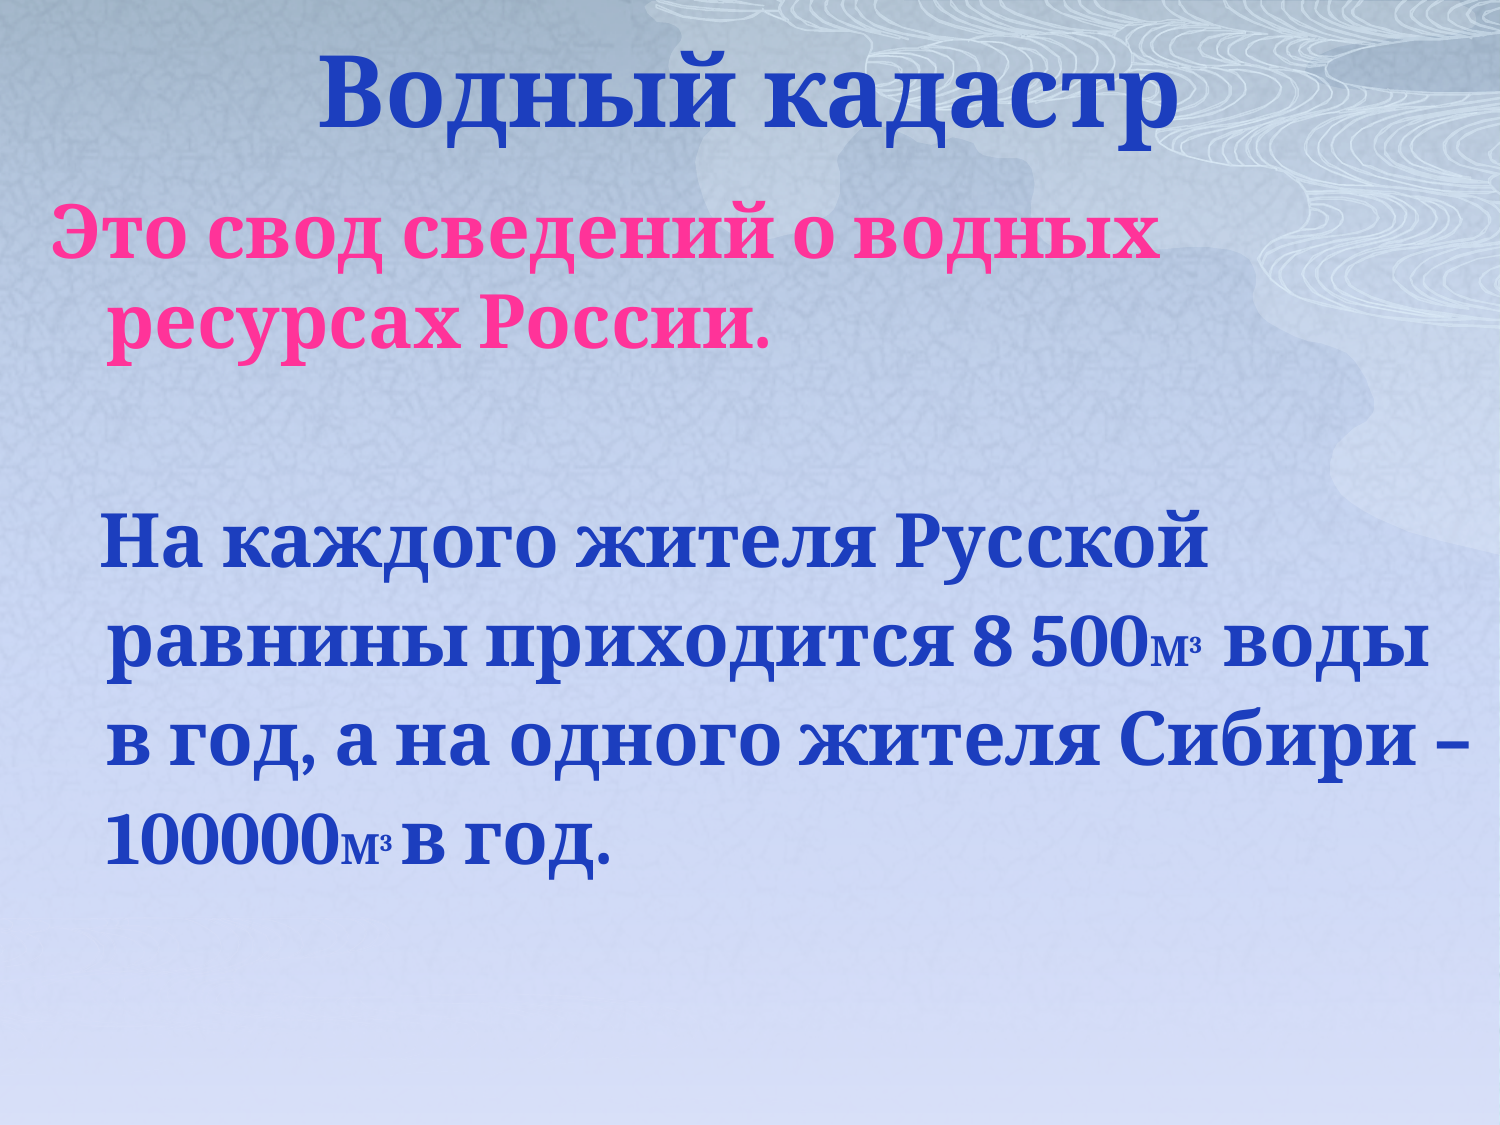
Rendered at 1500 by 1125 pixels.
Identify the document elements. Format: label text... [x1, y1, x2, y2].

list Это свод сведений о водных ресурсах России. На каждого жителя Русской равнины приходится 8 500М3 воды в год, а на одного жителя Сибири – 100000М3 в год. [35, 175, 1500, 1032]
title Водный кадастр [35, 0, 1465, 175]
